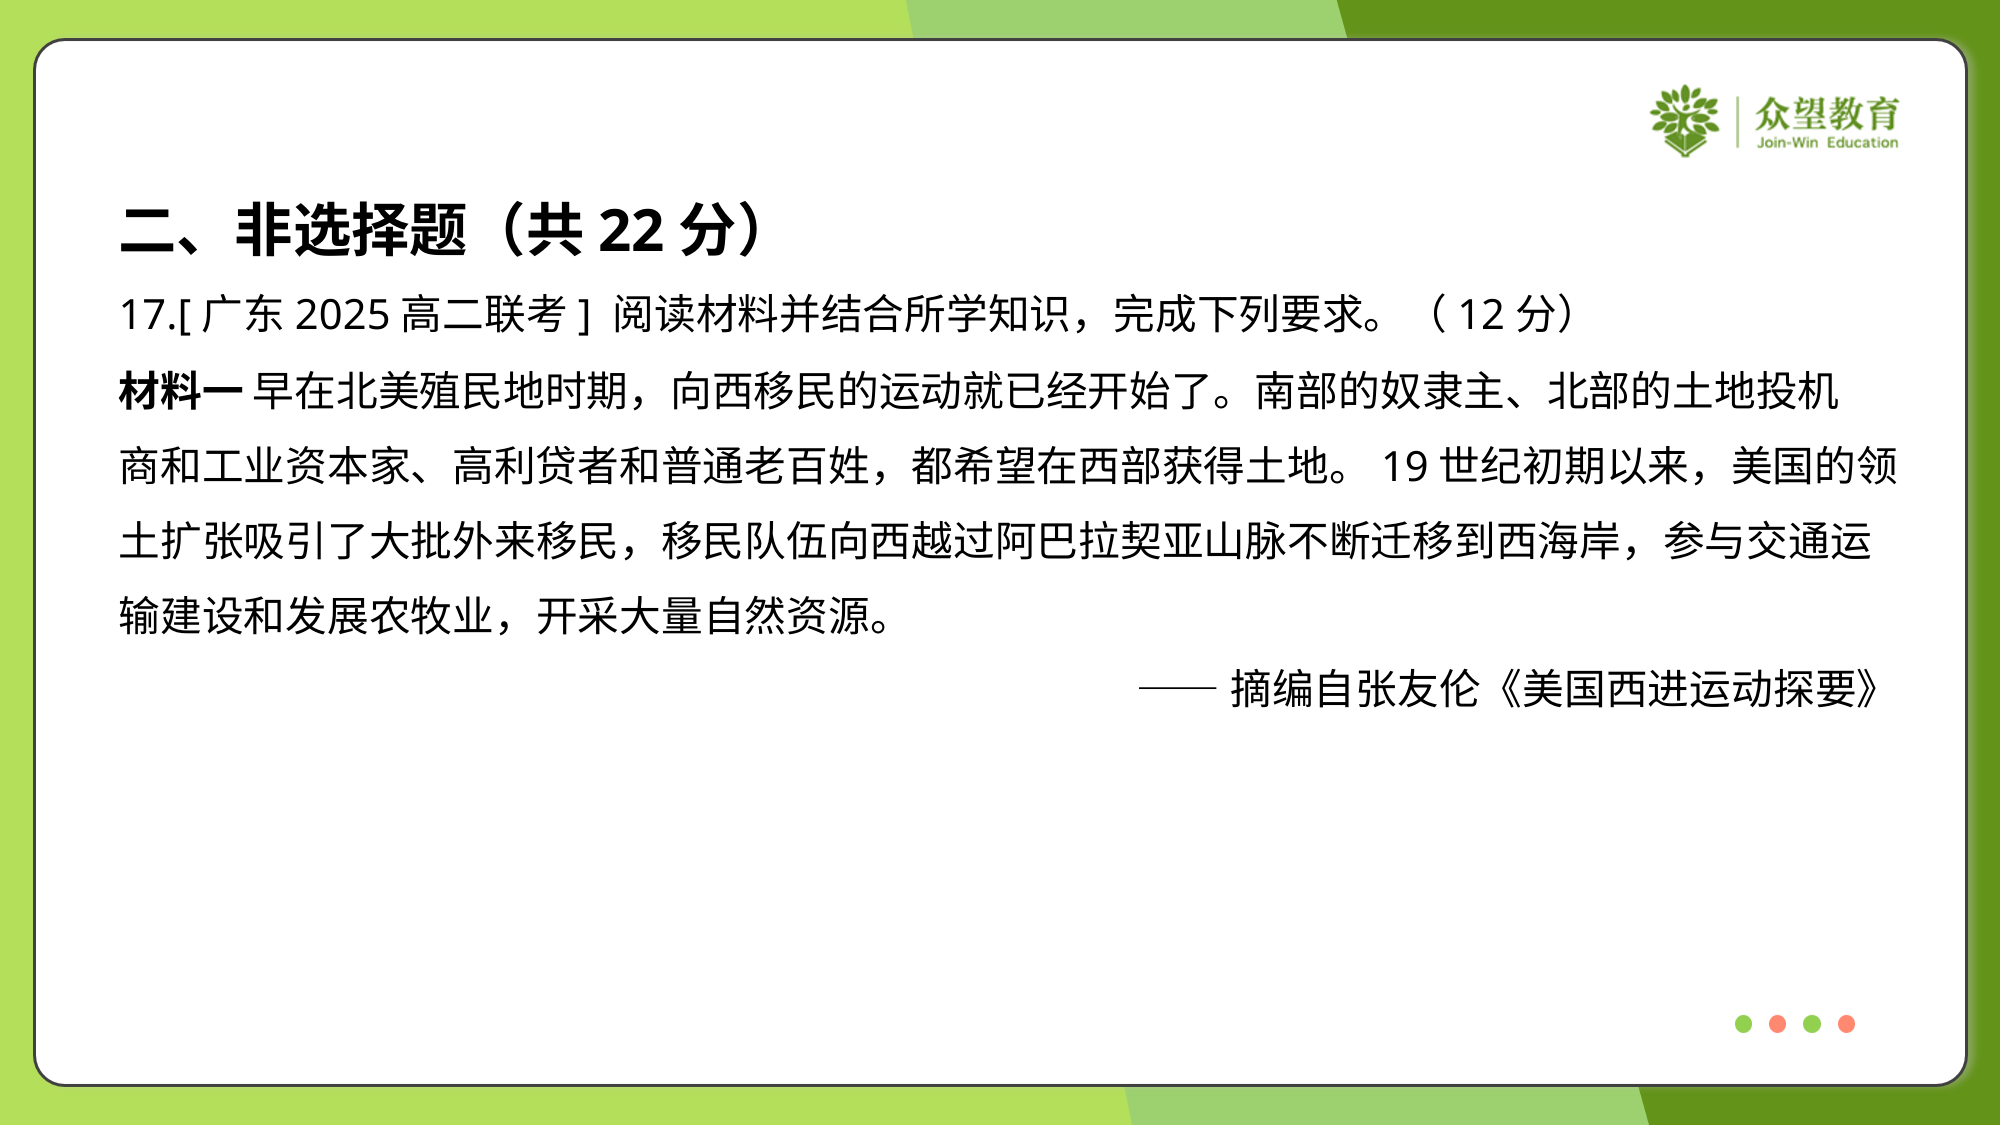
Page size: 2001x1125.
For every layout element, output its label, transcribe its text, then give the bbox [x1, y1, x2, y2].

text_box 17.[广东2025高二联考] 阅读材料并结合所学知识，完成下列要求。（12分） 材料一 早在北美殖民地时期，向西移民的运动就已经开始了。南部的奴隶主、北部的土地投机 商和工业资本家、高利贷者和普通老百姓，都希望在西部获得土地。19世纪初期以来，美国的领 土扩张吸引了大批外来移民，移民队伍向西越过阿巴拉契亚山脉不断迁移到西海岸，参与交通运 输建设和发展农牧业，开采大量自然资源。 ——摘编自张友伦《美国西进运动探要》 [118, 263, 1883, 706]
text_box 二、非选择题（共22分） [118, 158, 1883, 263]
picture [0, 0, 2000, 1125]
